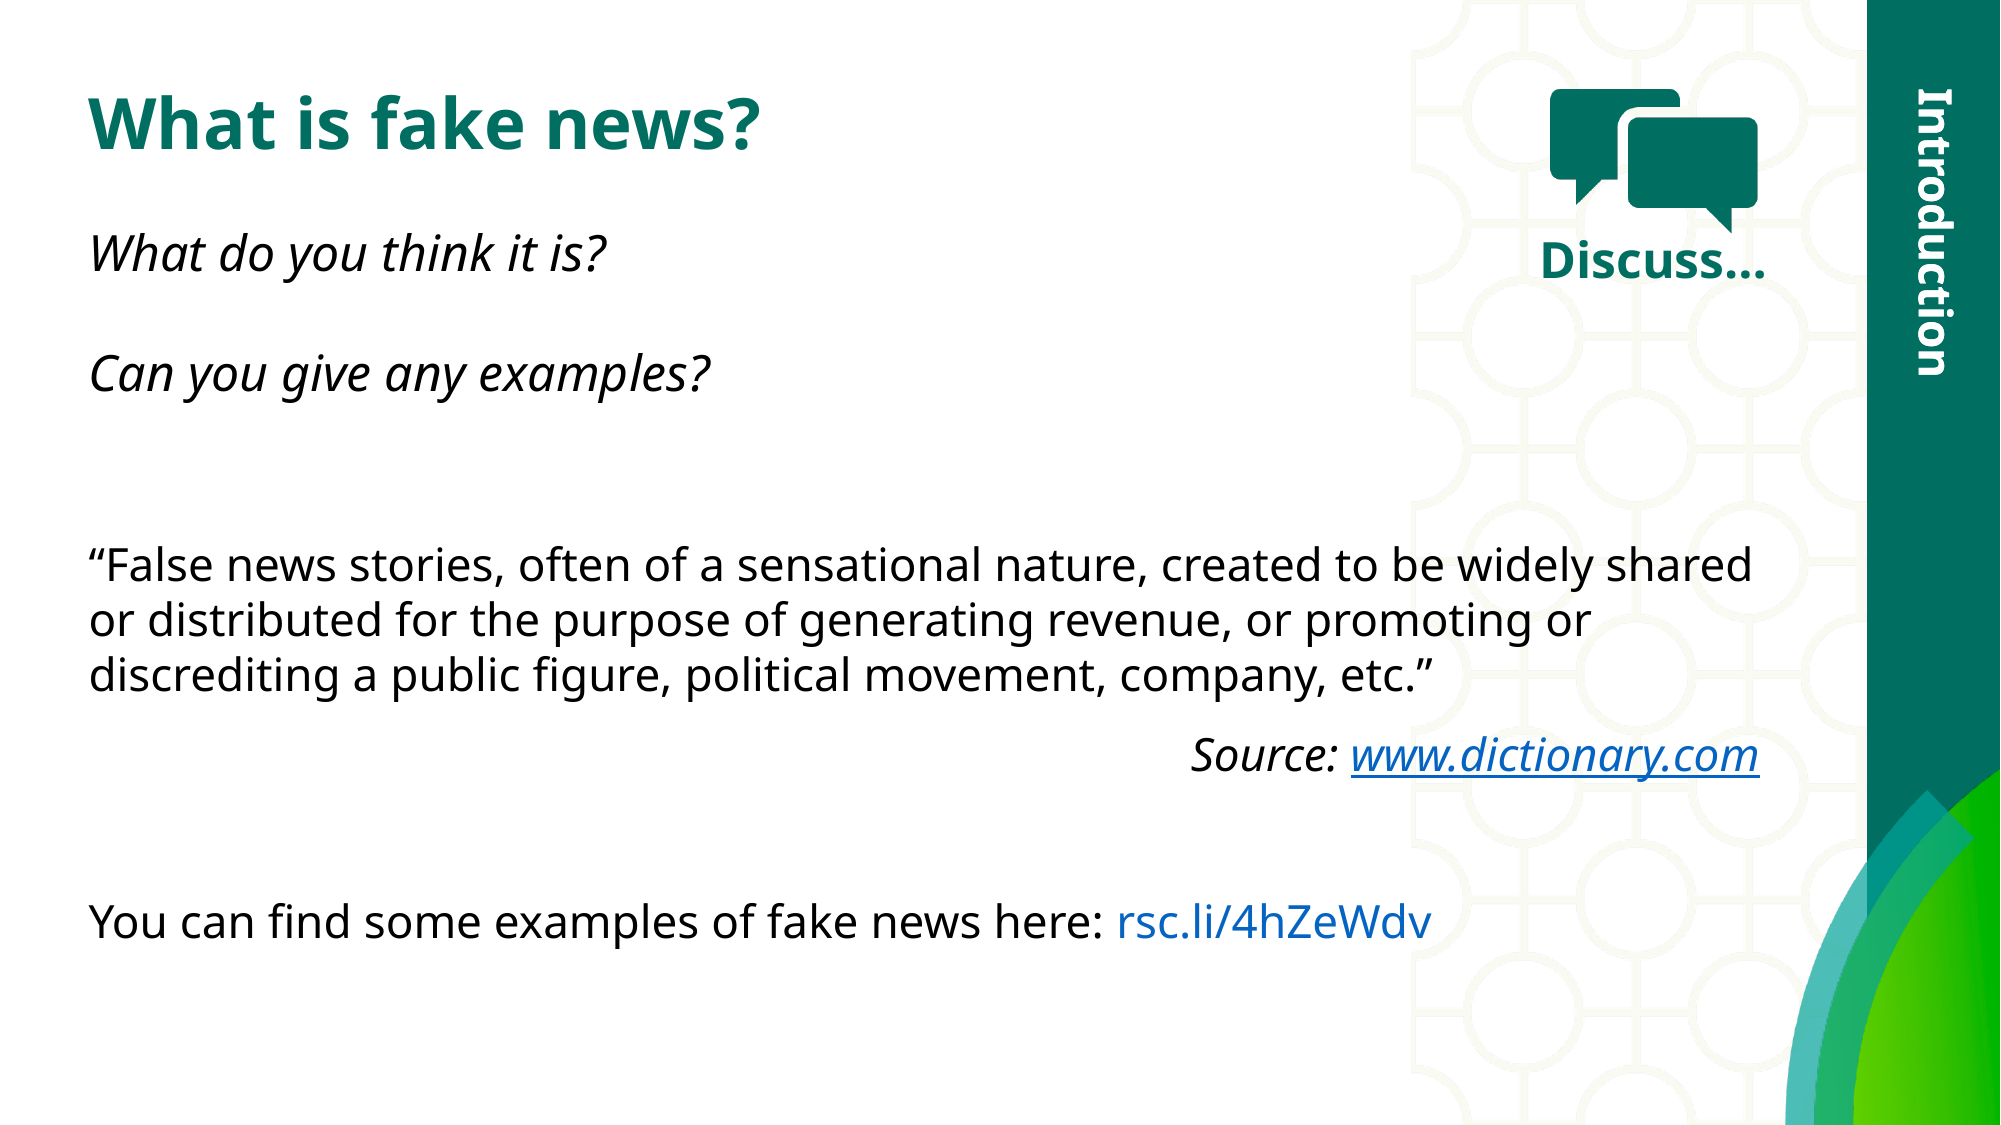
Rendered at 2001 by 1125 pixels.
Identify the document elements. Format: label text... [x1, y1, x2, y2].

title What is fake news? [88, 88, 1529, 161]
picture [1411, 0, 2001, 1125]
text_box What do you think it is? Can you give any examples? [88, 221, 1760, 452]
list “False news stories, often of a sensational nature, created to be widely shared or distributed for the purpose of generating revenue, or promoting or discrediting a public figure, political movement, company, etc.” Source: www.dictionary.com You can find some examples of fake news here: rsc.li/4hZeWdv [88, 535, 1760, 1007]
text_box Discuss… [1517, 221, 1790, 297]
text_box Introduction [1867, 88, 2000, 765]
